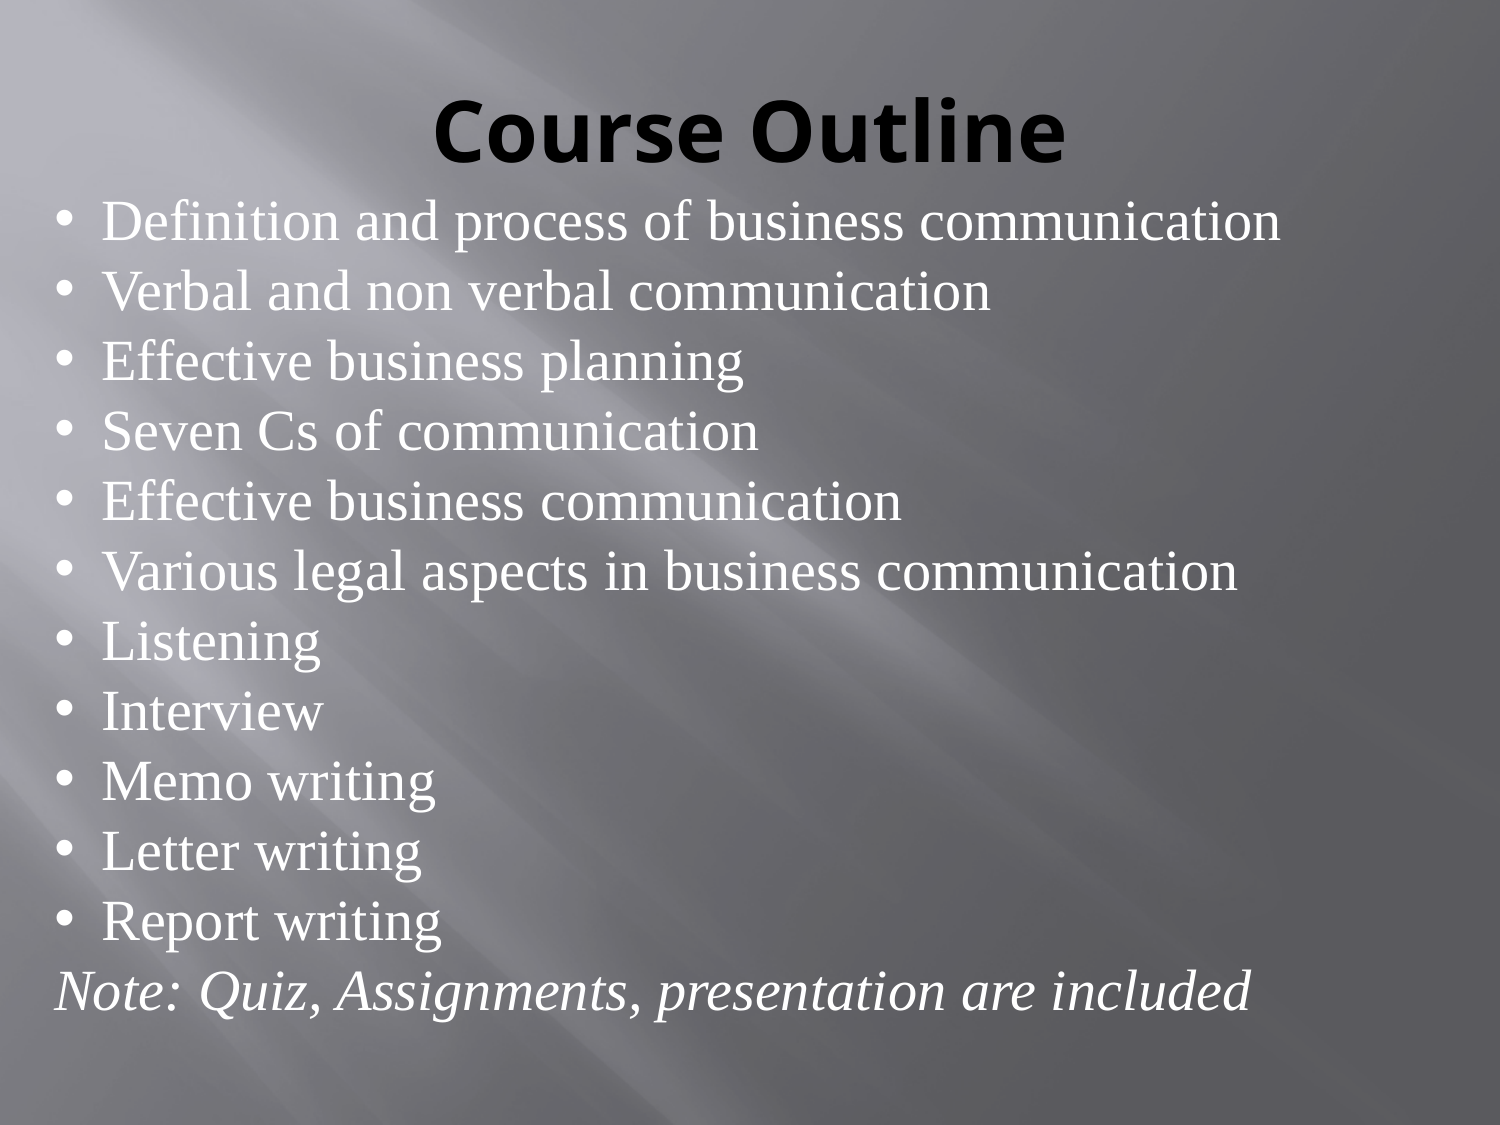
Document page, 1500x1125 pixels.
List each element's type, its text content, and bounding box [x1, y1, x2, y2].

title Course Outline [75, 45, 1425, 174]
text_box Definition and process of business communication Verbal and non verbal communication Effective business planning Seven Cs of communication Effective business communication Various legal aspects in business communication Listening Interview Memo writing Letter writing Report writing Note: Quiz, Assignments, presentation are included [39, 174, 1428, 1125]
